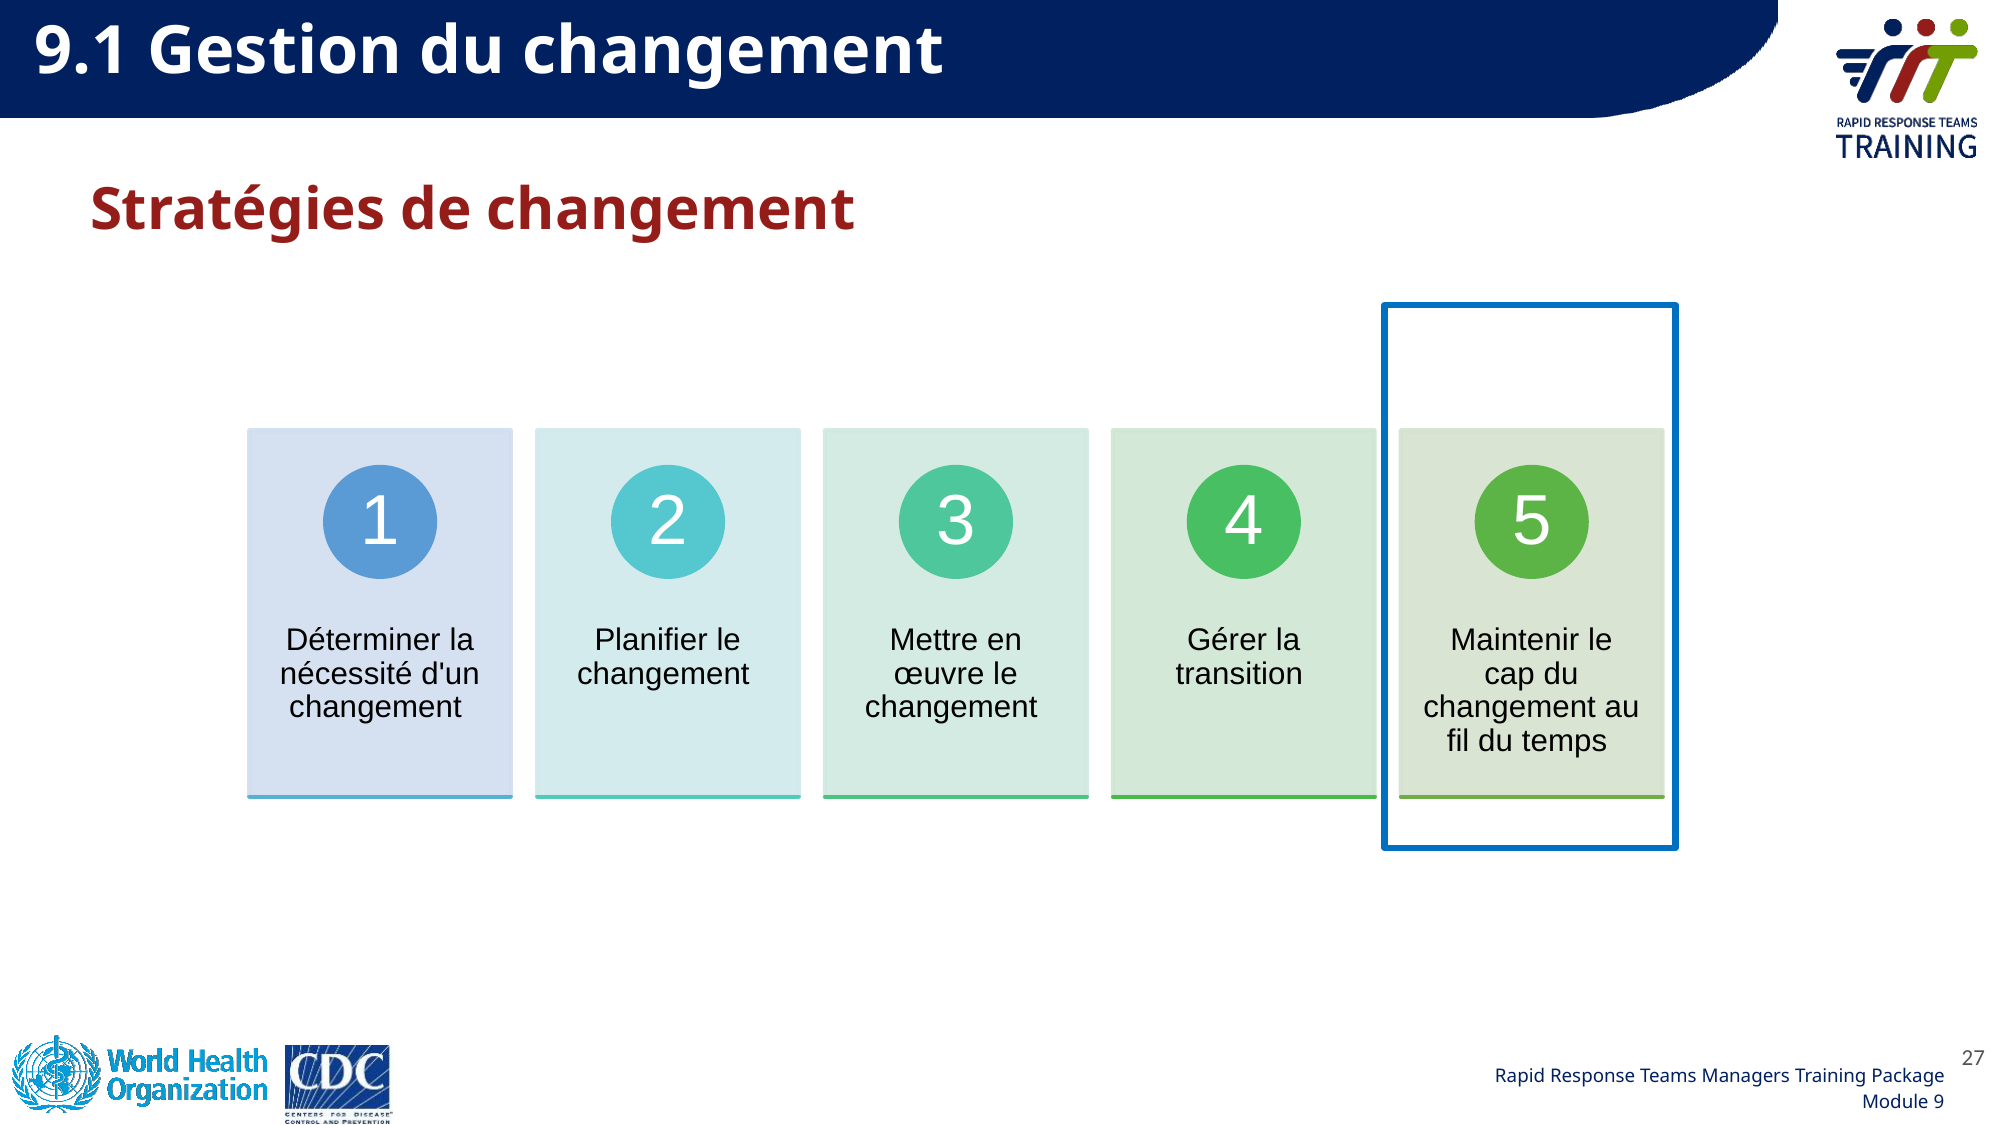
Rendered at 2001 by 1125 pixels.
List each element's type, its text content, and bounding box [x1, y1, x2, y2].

picture [285, 1053, 393, 1124]
picture [38, 1044, 53, 1052]
picture [34, 1058, 41, 1077]
text_box [1664, 303, 1678, 850]
picture [0, 0, 1778, 118]
picture [50, 1109, 62, 1113]
picture [36, 1035, 267, 1113]
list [248, 174, 1664, 1053]
picture [43, 1088, 54, 1094]
picture [12, 1084, 46, 1113]
slide_number 27 [1931, 1035, 2000, 1088]
picture [28, 1054, 36, 1077]
title Stratégies de changement [82, 156, 864, 264]
text_box 9.1 Gestion du changement [19, 0, 1036, 95]
picture [12, 1035, 53, 1067]
picture [46, 1056, 54, 1061]
picture [38, 1092, 54, 1100]
picture [1835, 19, 1978, 167]
